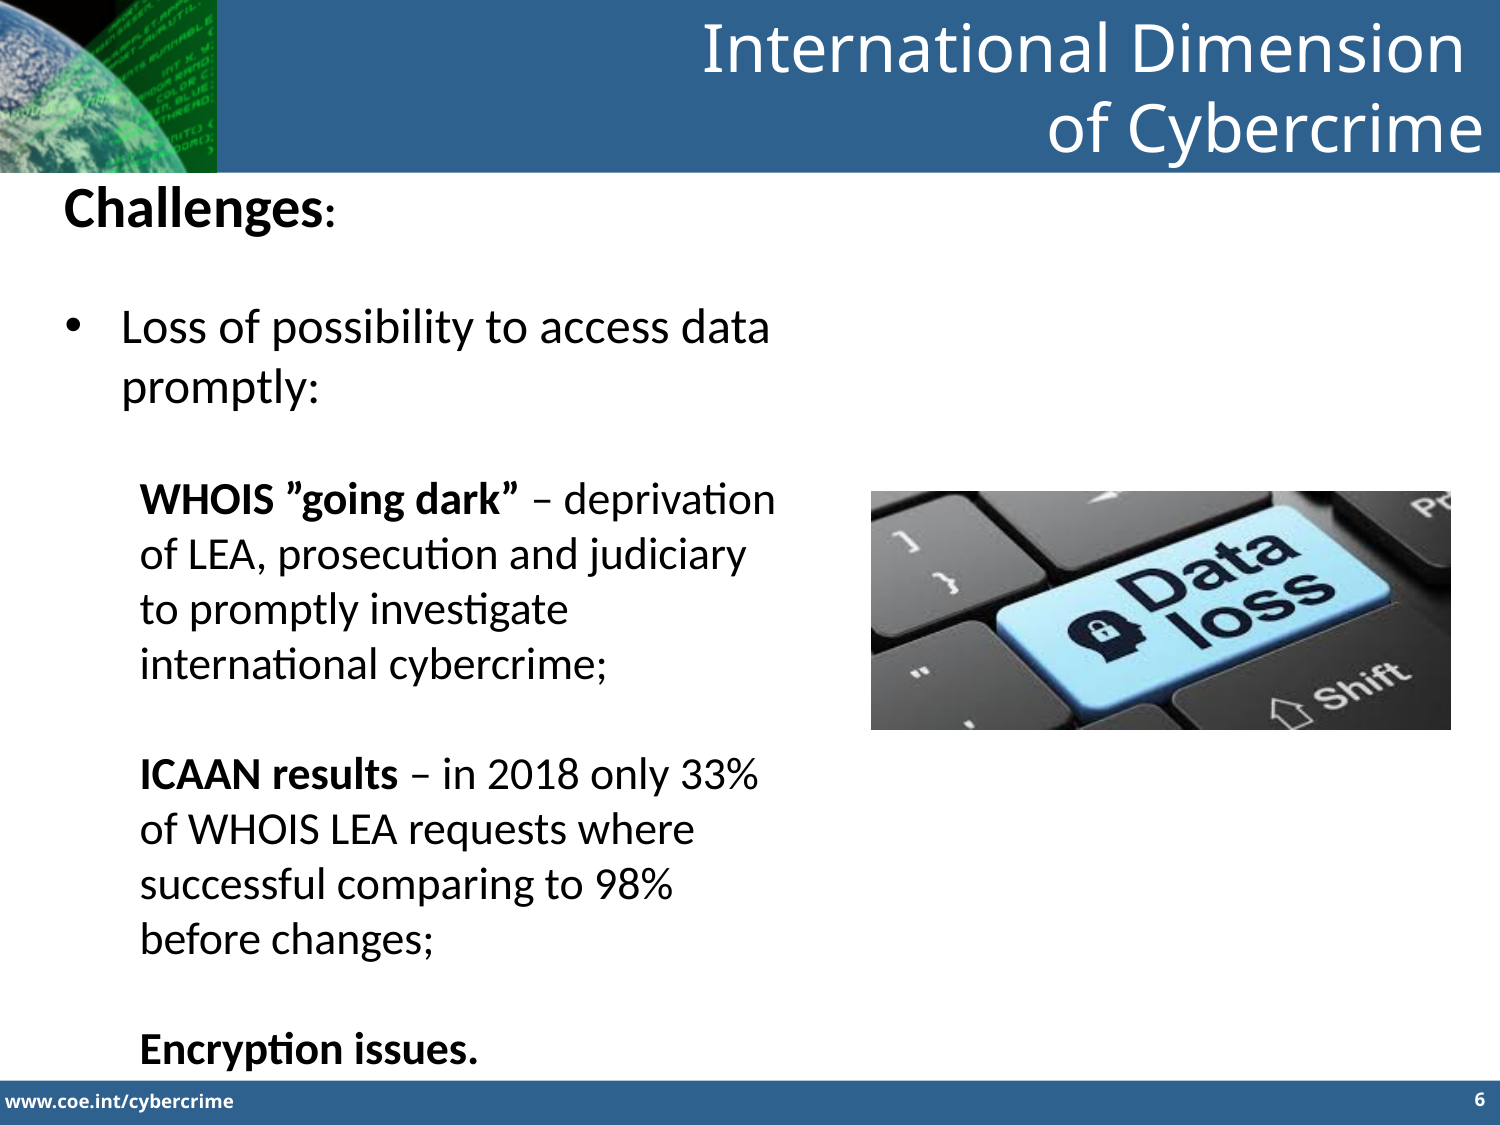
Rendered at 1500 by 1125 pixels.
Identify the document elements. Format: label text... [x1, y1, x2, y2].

text_box International Dimension of Cybercrime [329, 9, 1500, 162]
picture [0, 1, 217, 173]
slide_number 6 [1149, 1079, 1500, 1125]
picture [871, 491, 1451, 730]
text_box Challenges: Loss of possibility to access data promptly: WHOIS ”going dark” – deprivation of LEA, prosecution and judiciary to promptly investigate international cybercrime; ICAAN results – in 2018 only 33% of WHOIS LEA requests where successful comparing to 98% before changes; Encryption issues. [49, 161, 800, 1081]
